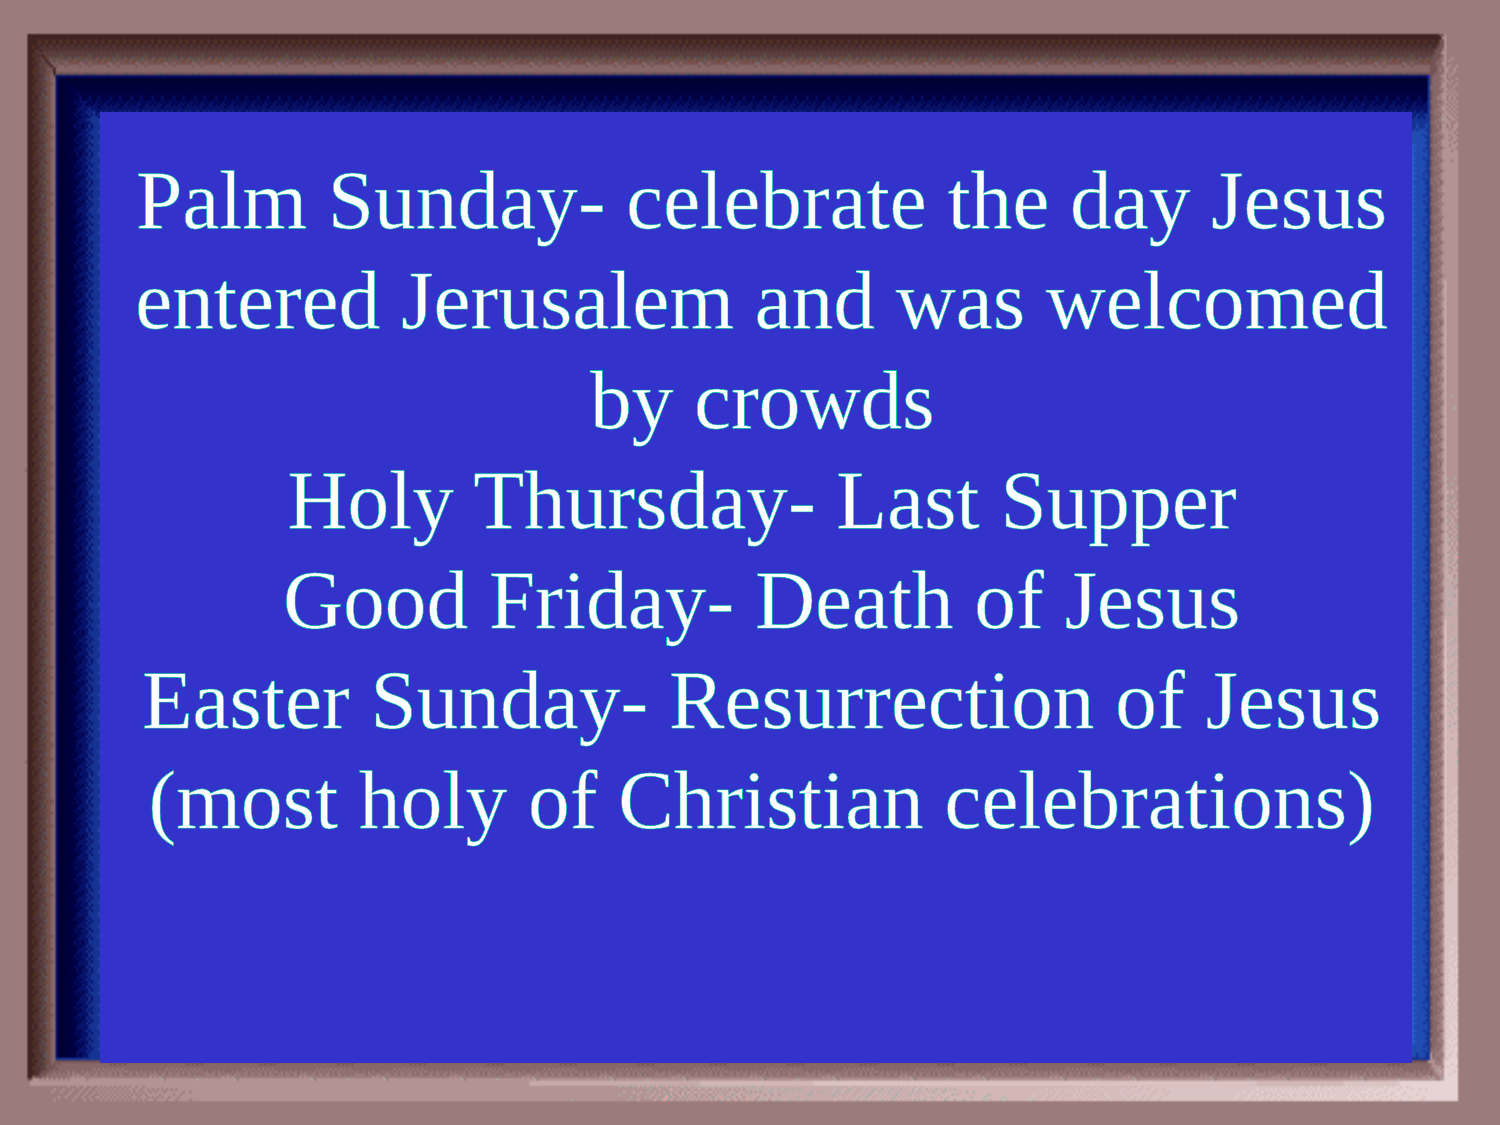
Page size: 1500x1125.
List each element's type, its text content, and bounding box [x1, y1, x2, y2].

text_box Palm Sunday- celebrate the day Jesus entered Jerusalem and was welcomed by crowds Holy Thursday- Last Supper Good Friday- Death of Jesus Easter Sunday- Resurrection of Jesus (most holy of Christian celebrations) [112, 137, 1413, 853]
picture [0, 0, 1500, 1125]
text_box [99, 112, 1413, 1063]
